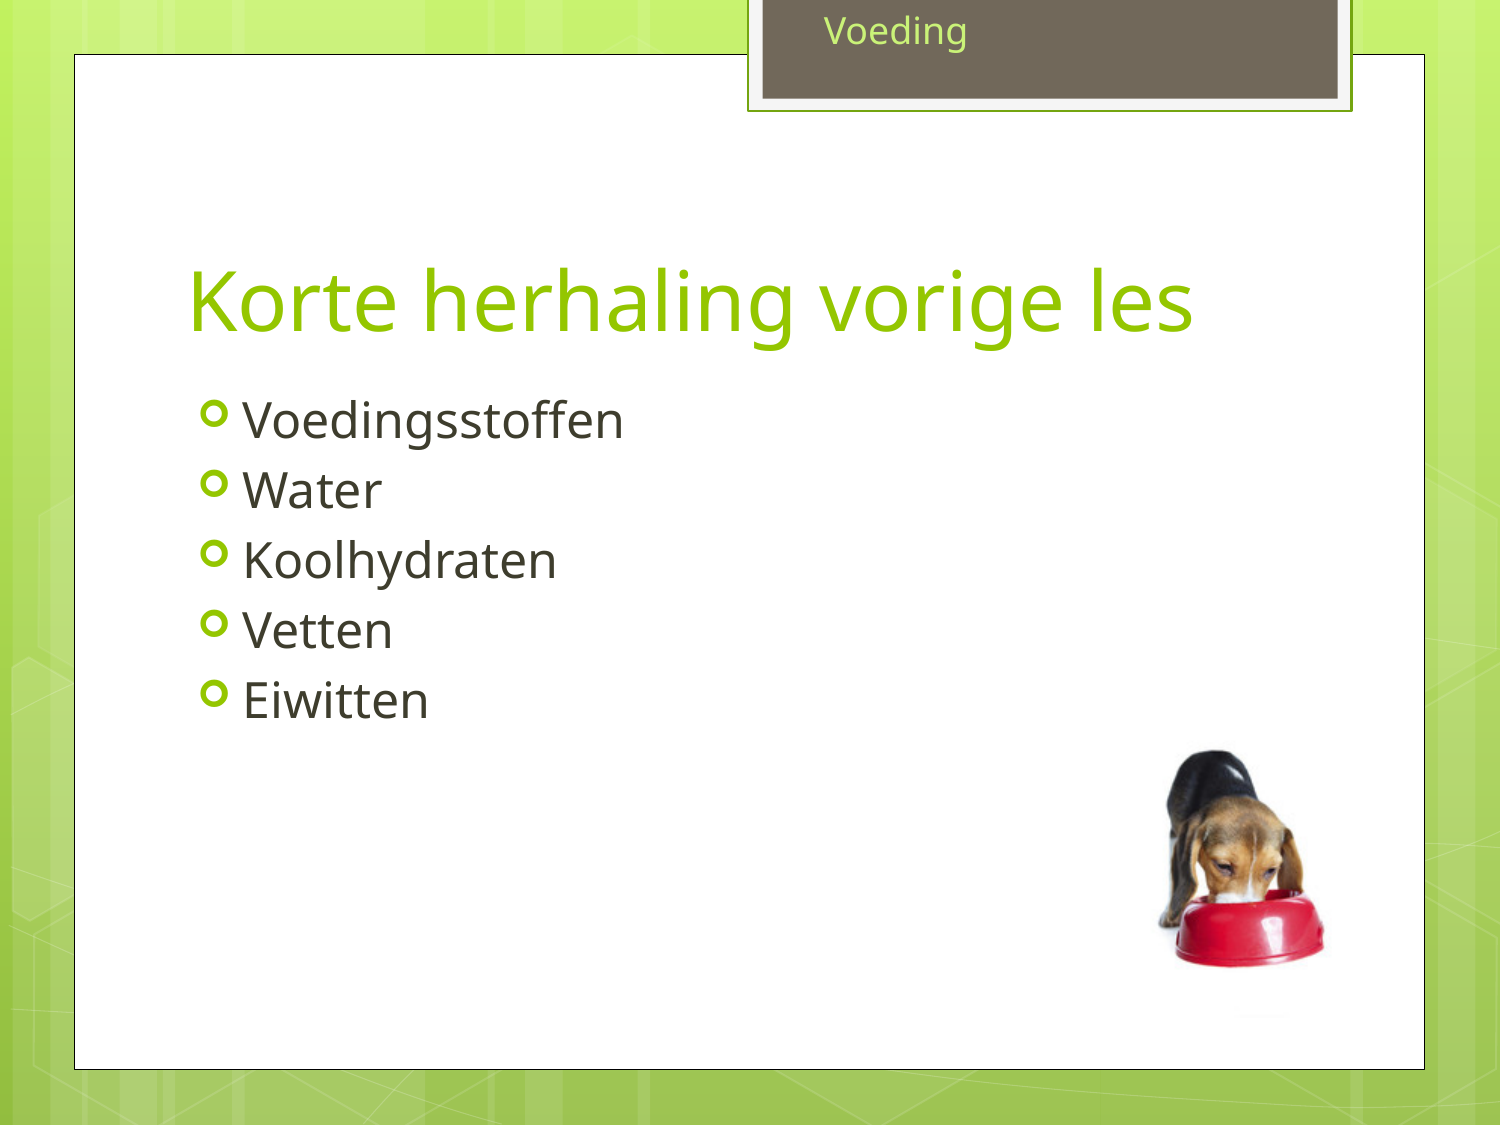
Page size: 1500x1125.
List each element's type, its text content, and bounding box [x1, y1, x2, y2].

title Korte herhaling vorige les [171, 168, 1324, 357]
list Voedingsstoffen Water Koolhydraten Vetten Eiwitten [171, 381, 1283, 957]
text_box Voeding [809, 0, 1317, 60]
picture [1139, 717, 1341, 1018]
